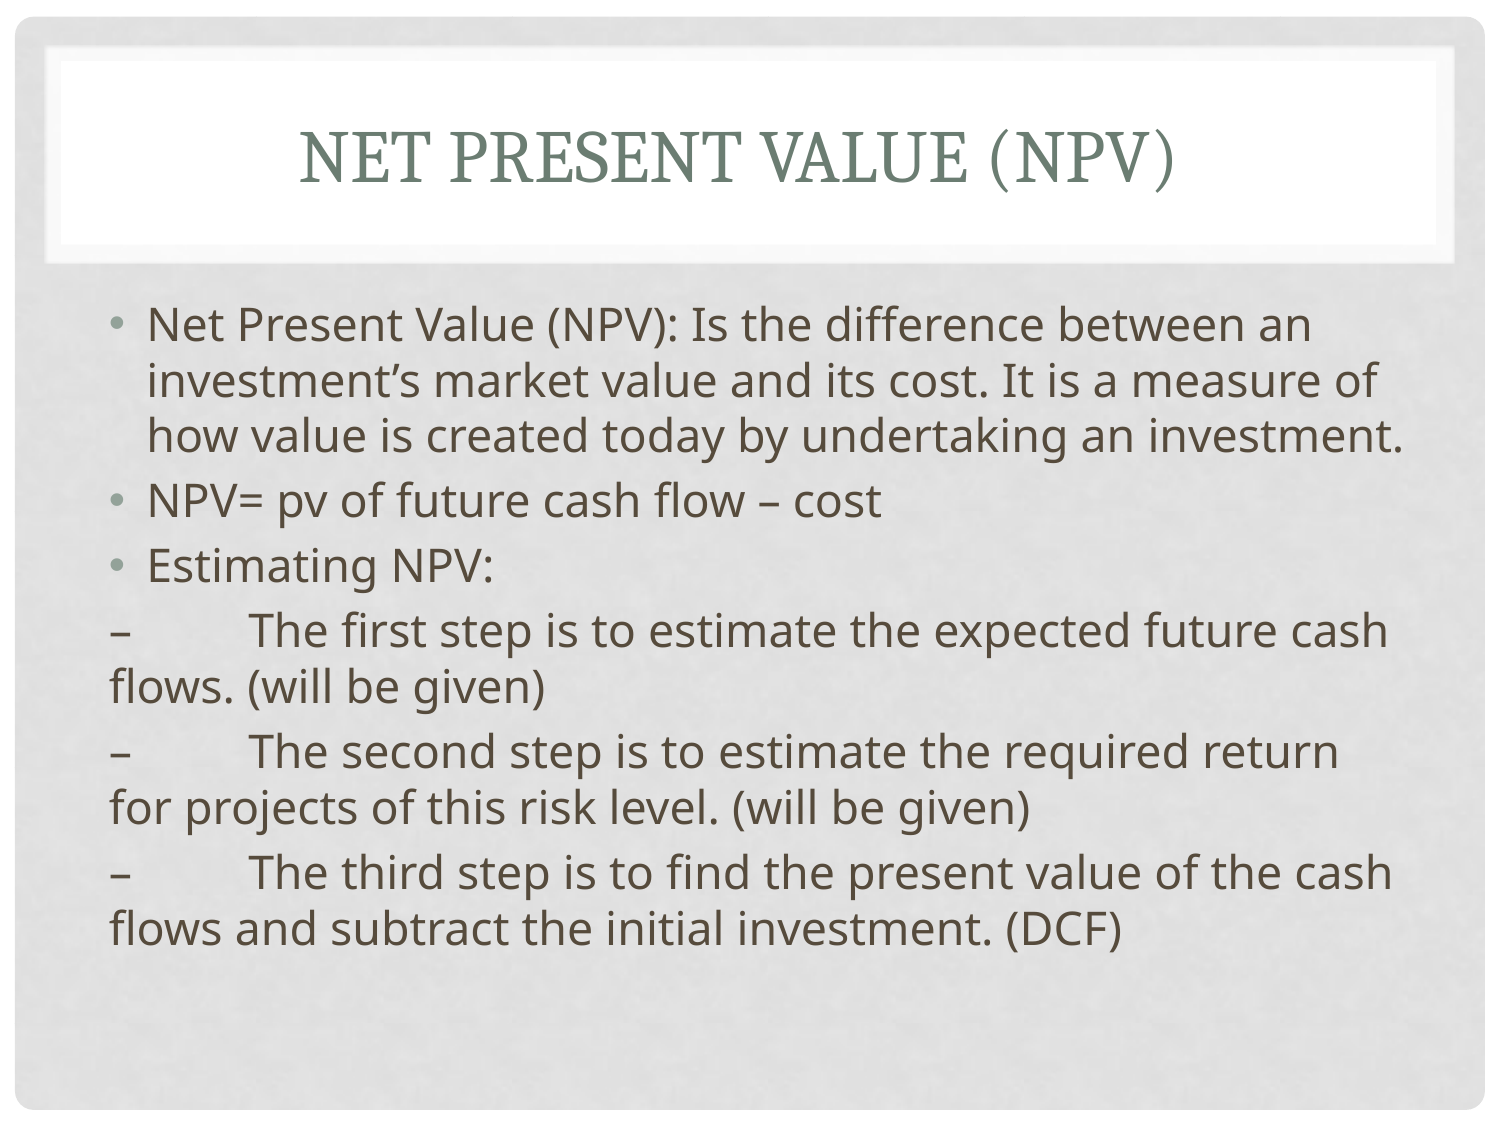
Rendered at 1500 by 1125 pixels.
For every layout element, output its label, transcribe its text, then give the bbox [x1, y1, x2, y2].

title Net Present Value (NPV) [69, 66, 1425, 238]
list Net Present Value (NPV): Is the difference between an investment’s market value and its cost. It is a measure of how value is created today by undertaking an investment. NPV= pv of future cash flow – cost Estimating NPV: – The first step is to estimate the expected future cash flows. (will be given) – The second step is to estimate the required return for projects of this risk level. (will be given) – The third step is to find the present value of the cash flows and subtract the initial investment. (DCF) [75, 287, 1425, 1005]
